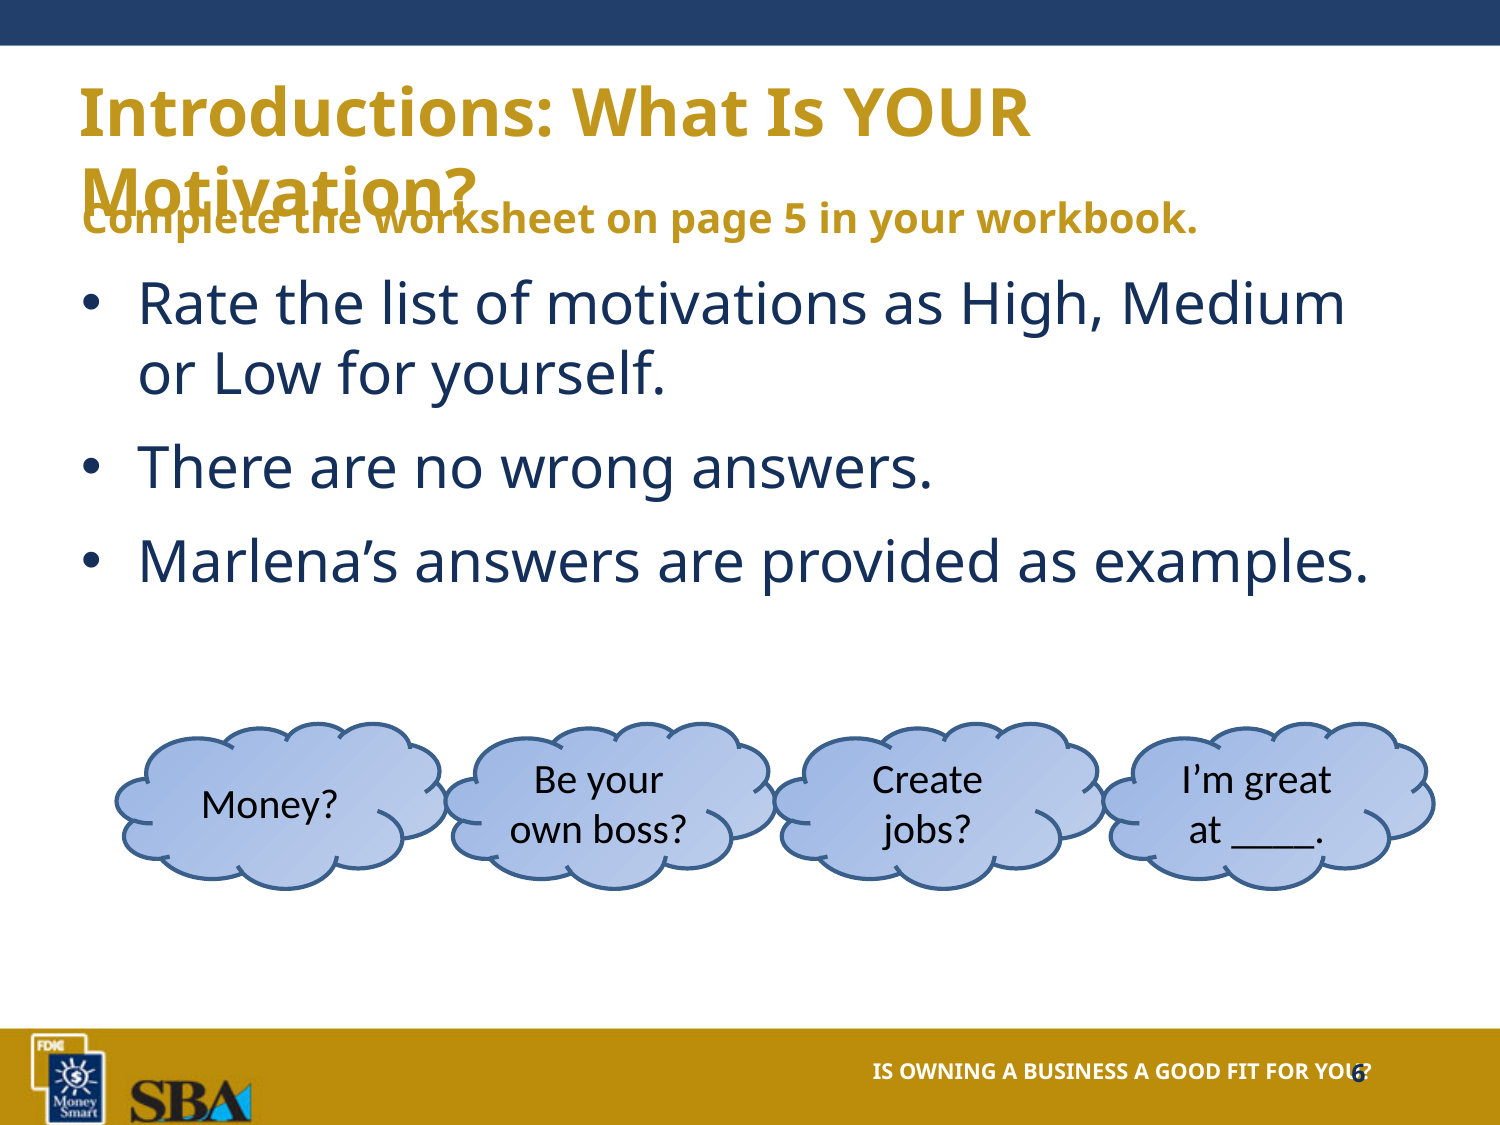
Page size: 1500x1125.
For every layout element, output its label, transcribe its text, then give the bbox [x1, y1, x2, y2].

text_box Create jobs? [772, 721, 1105, 891]
picture [0, 0, 1500, 1125]
text_box Be your own boss? [443, 721, 776, 891]
list Complete the worksheet on page 5 in your workbook. Rate the list of motivations as High, Medium or Low for yourself. There are no wrong answers. Marlena’s answers are provided as examples. [66, 184, 1434, 794]
text_box I’m great at ____. [1101, 721, 1436, 891]
title Introductions: What Is YOUR Motivation? [64, 62, 1415, 163]
text_box Money? [114, 721, 447, 891]
